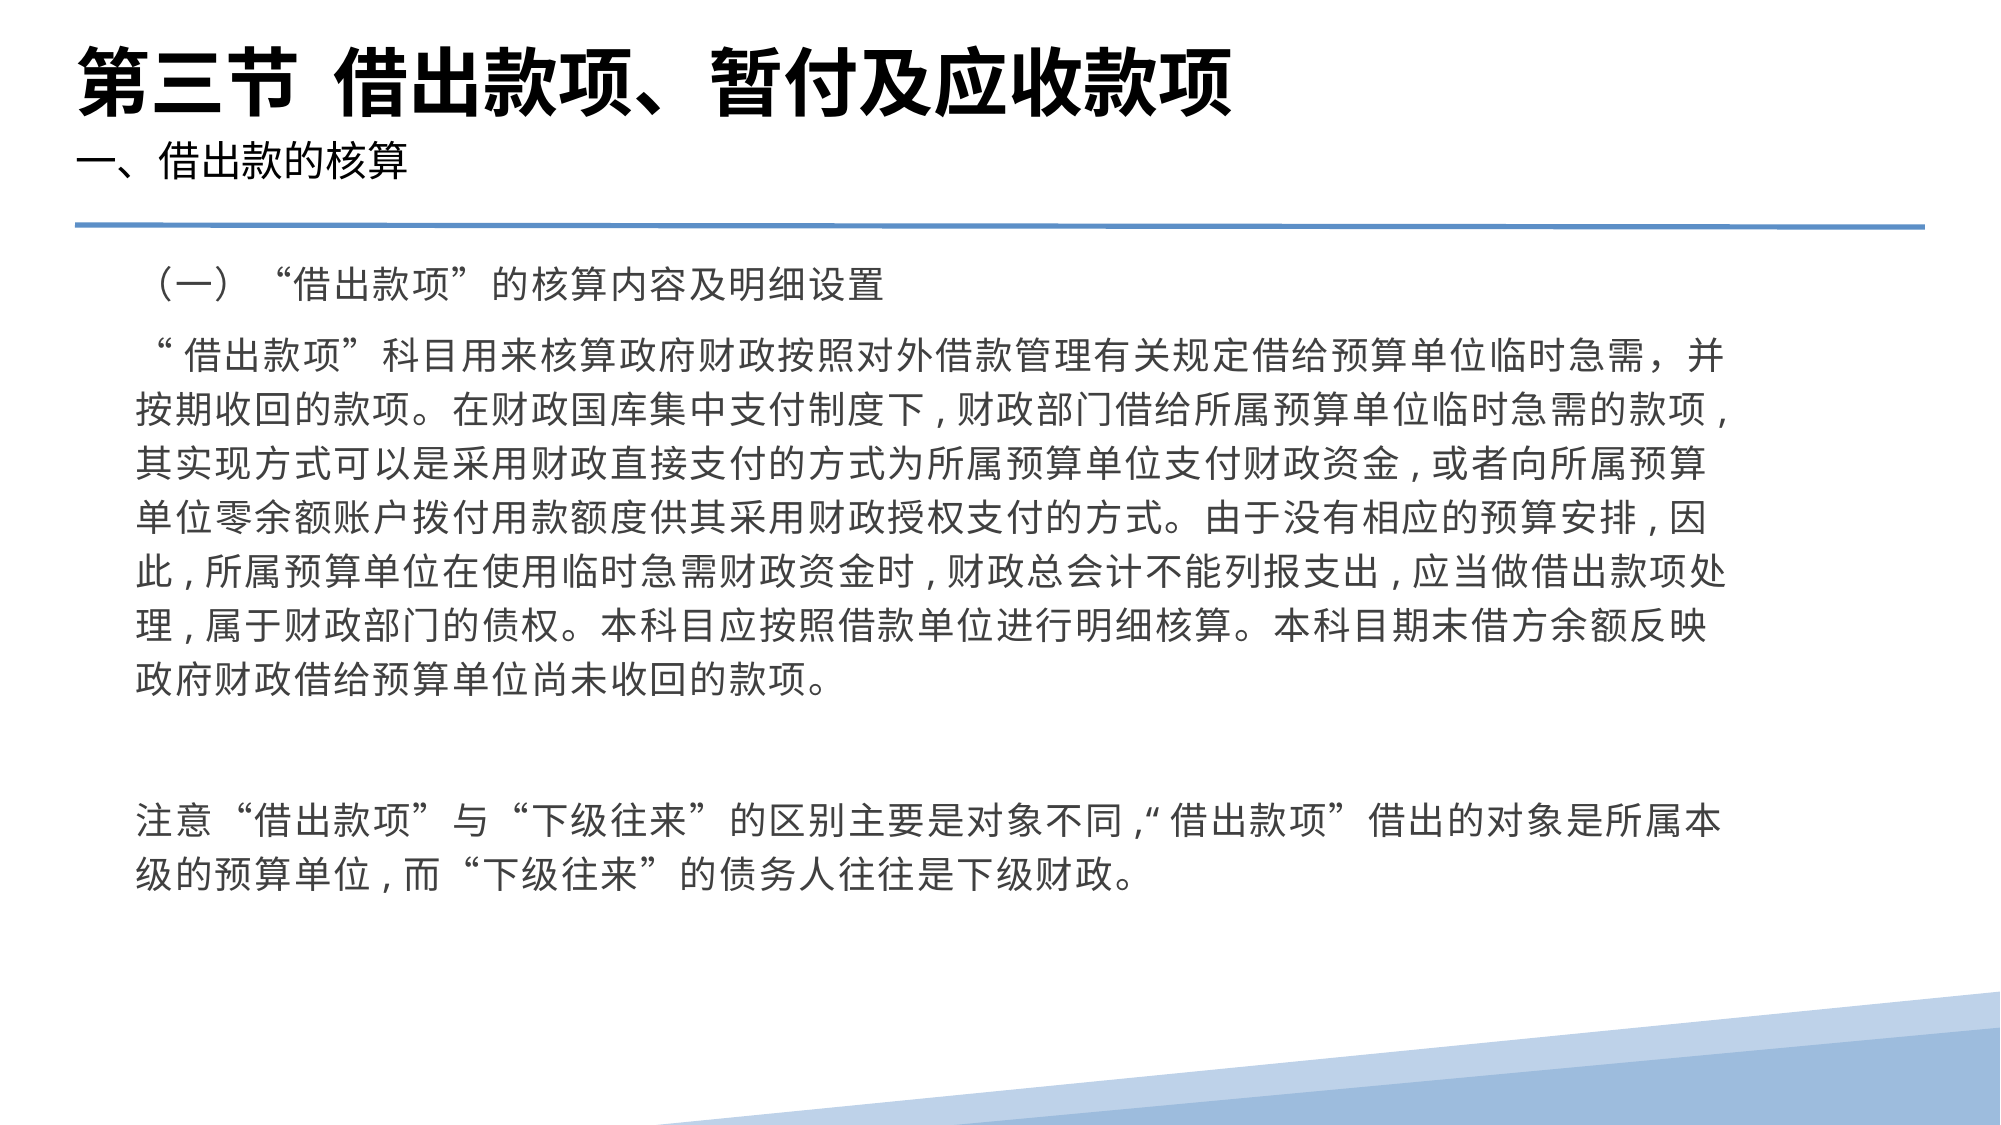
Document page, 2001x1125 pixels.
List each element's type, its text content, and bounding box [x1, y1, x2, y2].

text_box 一、借出款的核算 [75, 124, 1925, 200]
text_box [74, 224, 1925, 228]
text_box 第三节 借出款项、暂付及应收款项 [75, 24, 1925, 124]
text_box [656, 991, 2000, 1125]
text_box （一）“借出款项”的核算内容及明细设置 “借出款项”科目用来核算政府财政按照对外借款管理有关规定借给预算单位临时急需，并按期收回的款项。在财政国库集中支付制度下,财政部门借给所属预算单位临时急需的款项,其实现方式可以是采用财政直接支付的方式为所属预算单位支付财政资金,或者向所属预算单位零余额账户拨付用款额度供其采用财政授权支付的方式。由于没有相应的预算安排,因此,所属预算单位在使用临时急需财政资金时,财政总会计不能列报支出,应当做借出款项处理,属于财政部门的债权。本科目应按照借款单位进行明细核算。本科目期末借方余额反映政府财政借给预算单位尚未收回的款项。 注意“借出款项”与“下级往来”的区别主要是对象不同,“借出款项”借出的对象是所属本级的预算单位,而“下级往来”的债务人往往是下级财政。 [125, 244, 1740, 974]
